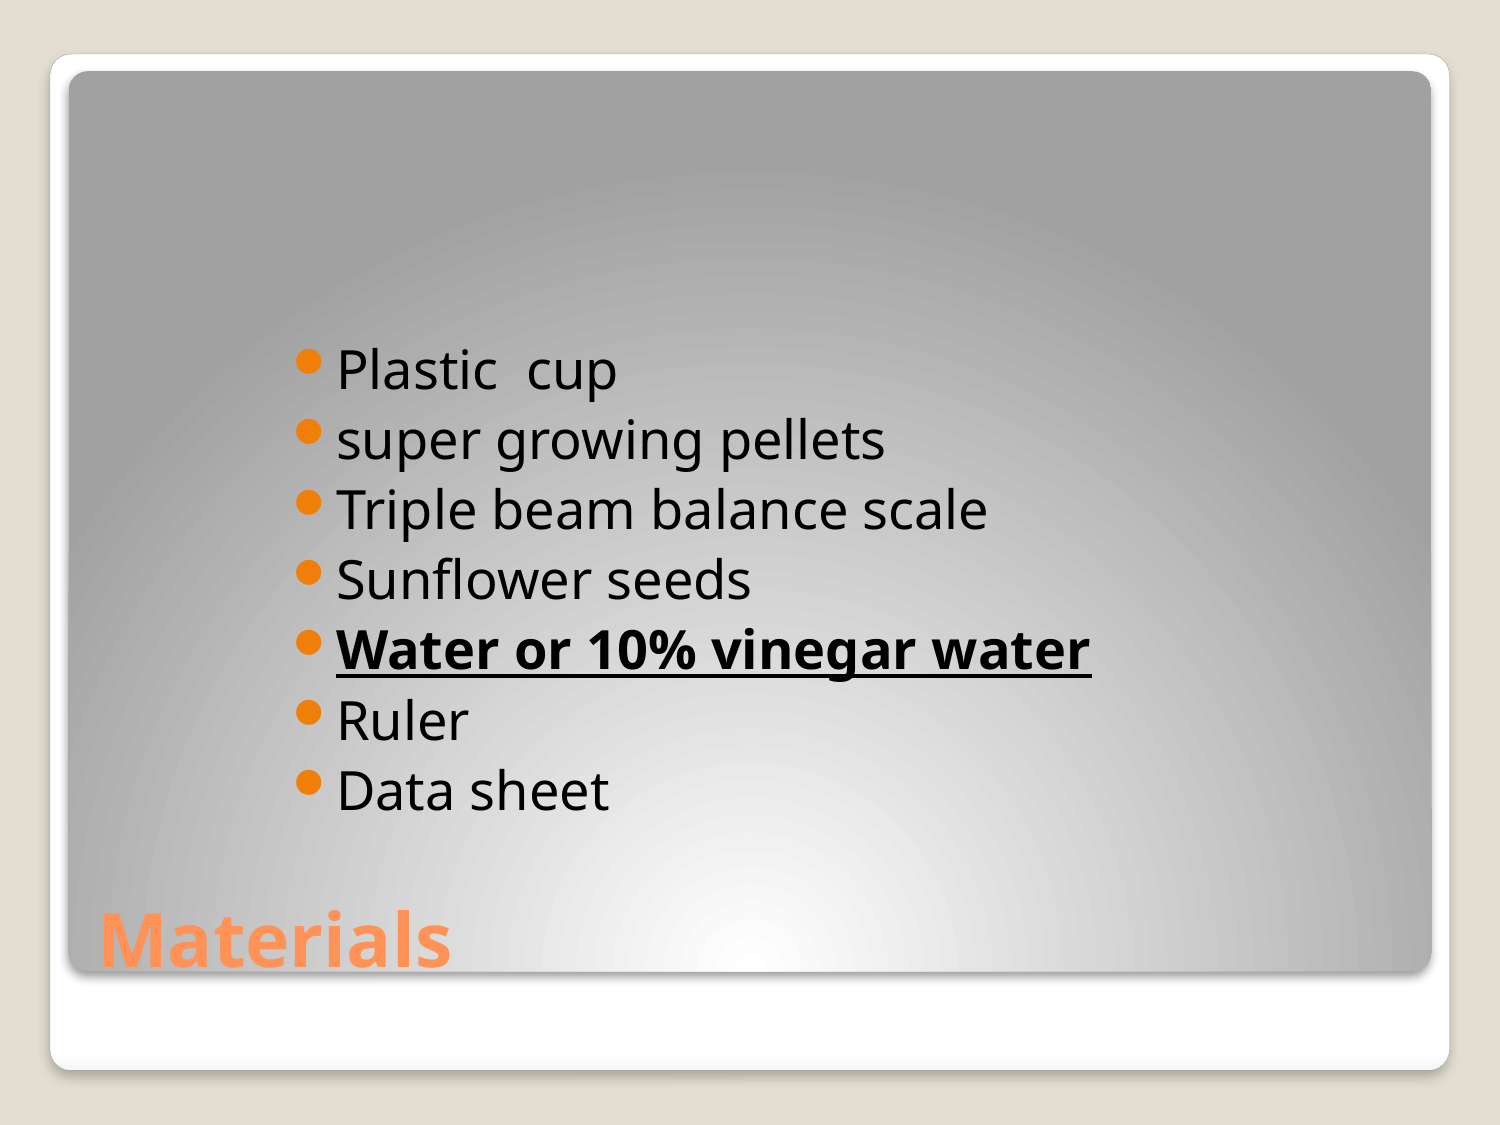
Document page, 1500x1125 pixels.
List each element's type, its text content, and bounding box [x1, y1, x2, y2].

title Materials [82, 817, 1425, 991]
list Plastic cup super growing pellets Triple beam balance scale Sunflower seeds Water or 10% vinegar water Ruler Data sheet [262, 320, 1338, 958]
